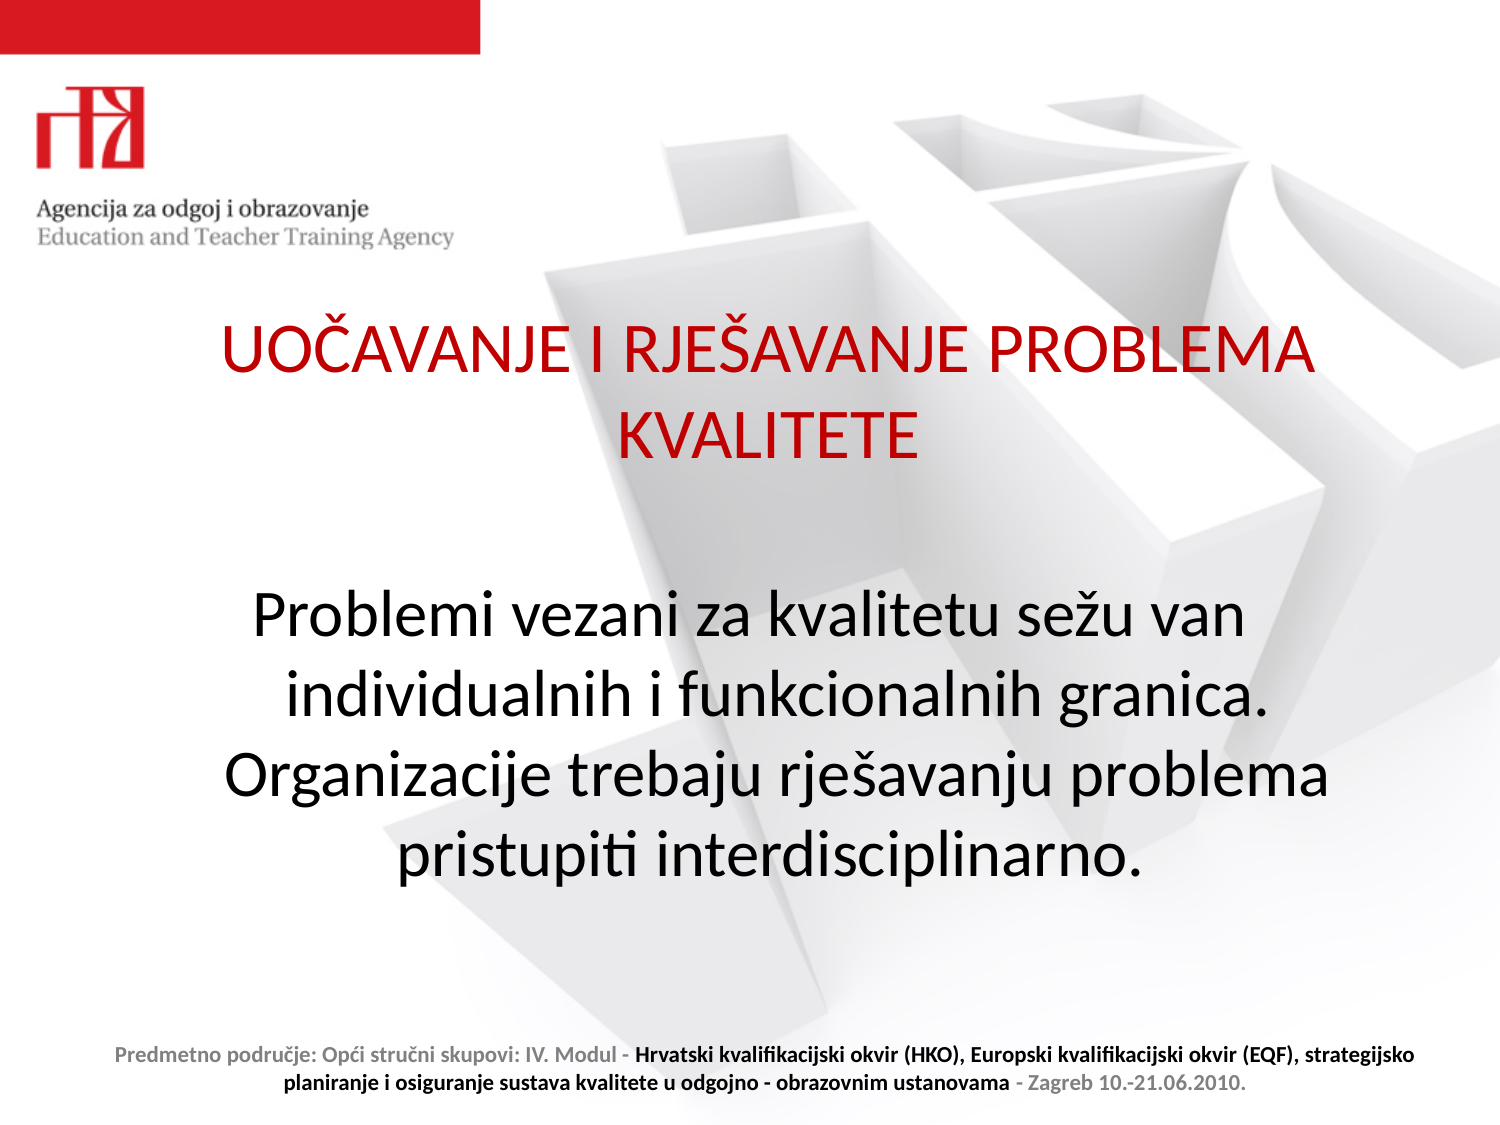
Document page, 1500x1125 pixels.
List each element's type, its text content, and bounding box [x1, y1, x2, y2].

list Problemi vezani za kvalitetu sežu van individualnih i funkcionalnih granica. Organizacije trebaju rješavanju problema pristupiti interdisciplinarno. [75, 562, 1425, 1005]
title UOČAVANJE I RJEŠAVANJE PROBLEMA KVALITETE [93, 292, 1444, 481]
picture [0, 0, 1500, 1125]
